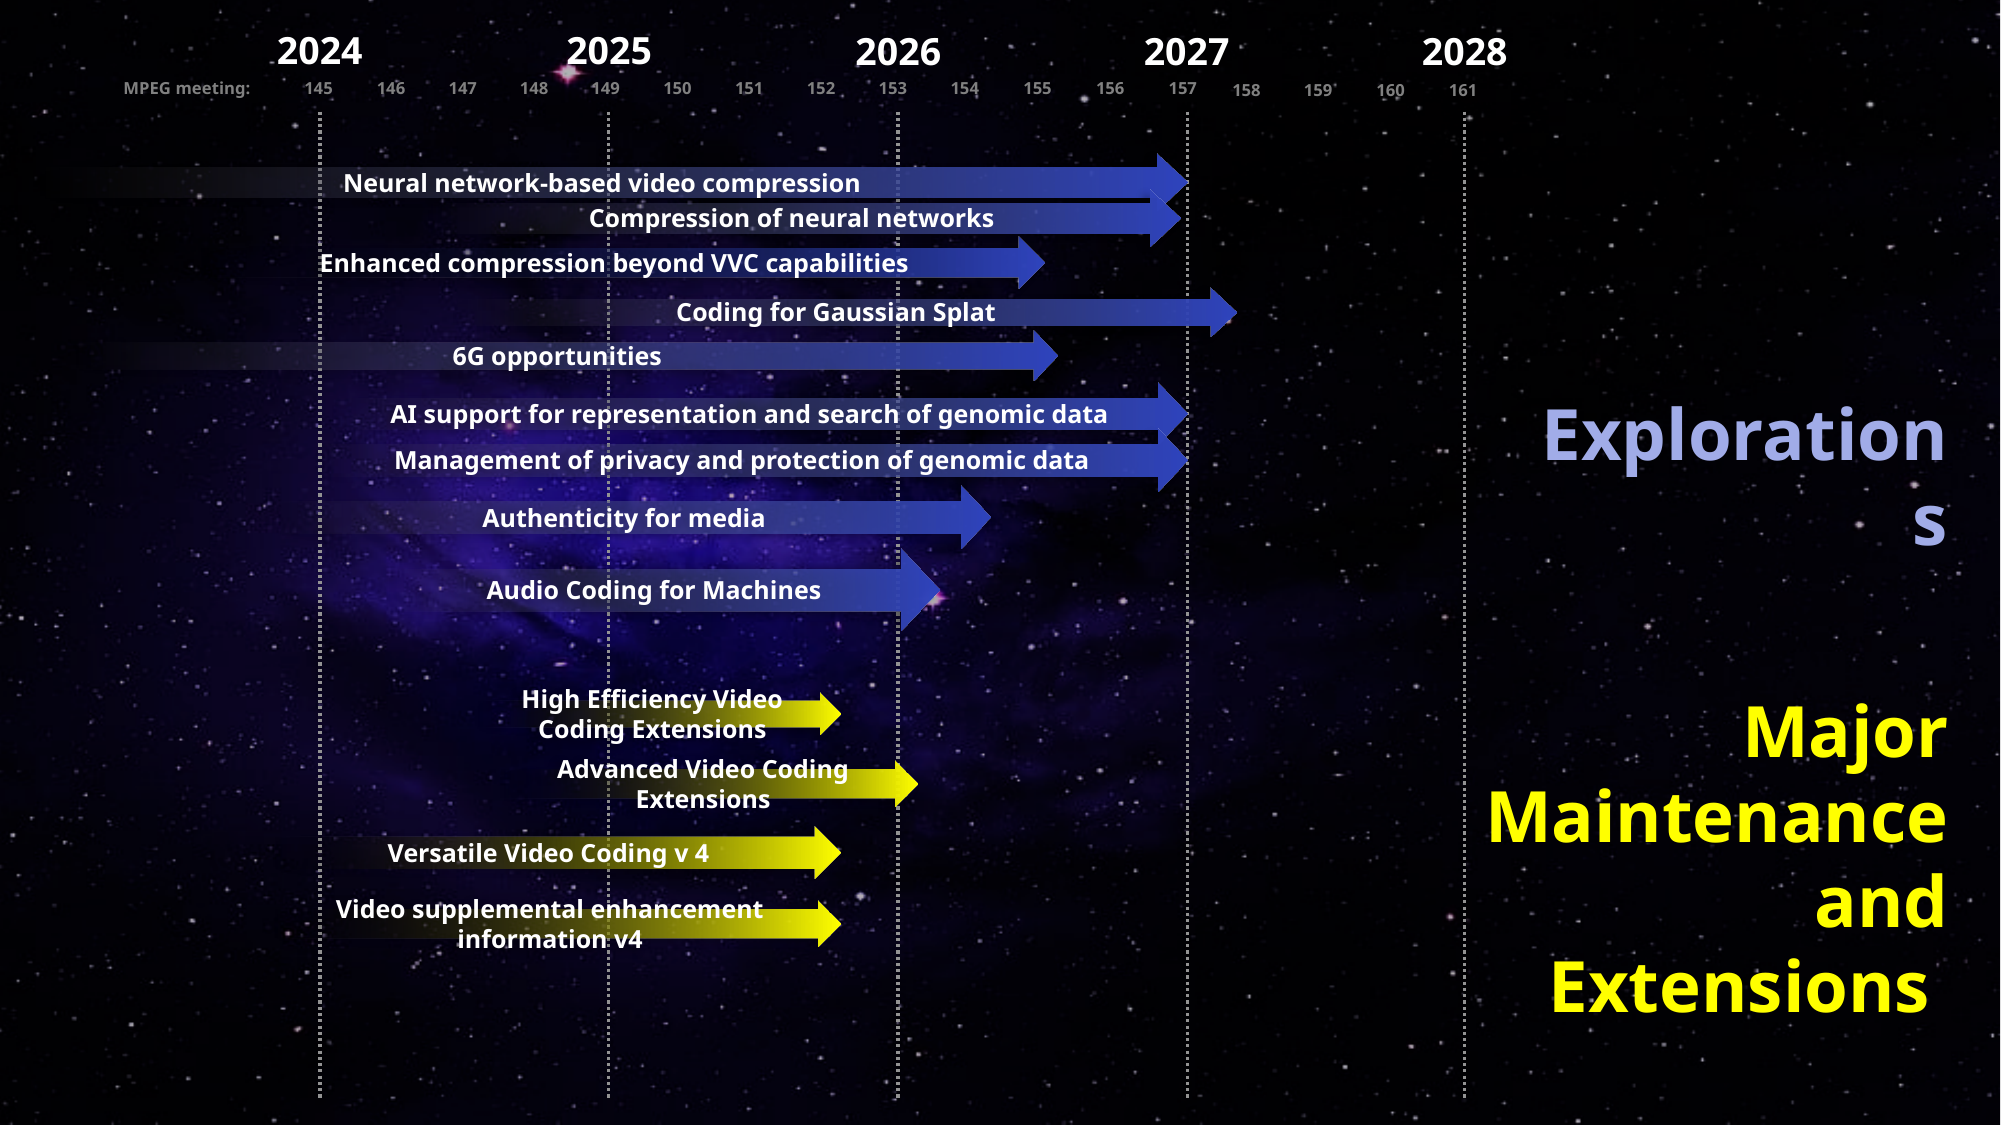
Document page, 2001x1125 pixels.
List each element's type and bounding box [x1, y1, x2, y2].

picture [0, 0, 2001, 1125]
text_box [109, 951, 1516, 1101]
text_box [109, 20, 1516, 153]
text_box [34, 153, 1962, 951]
